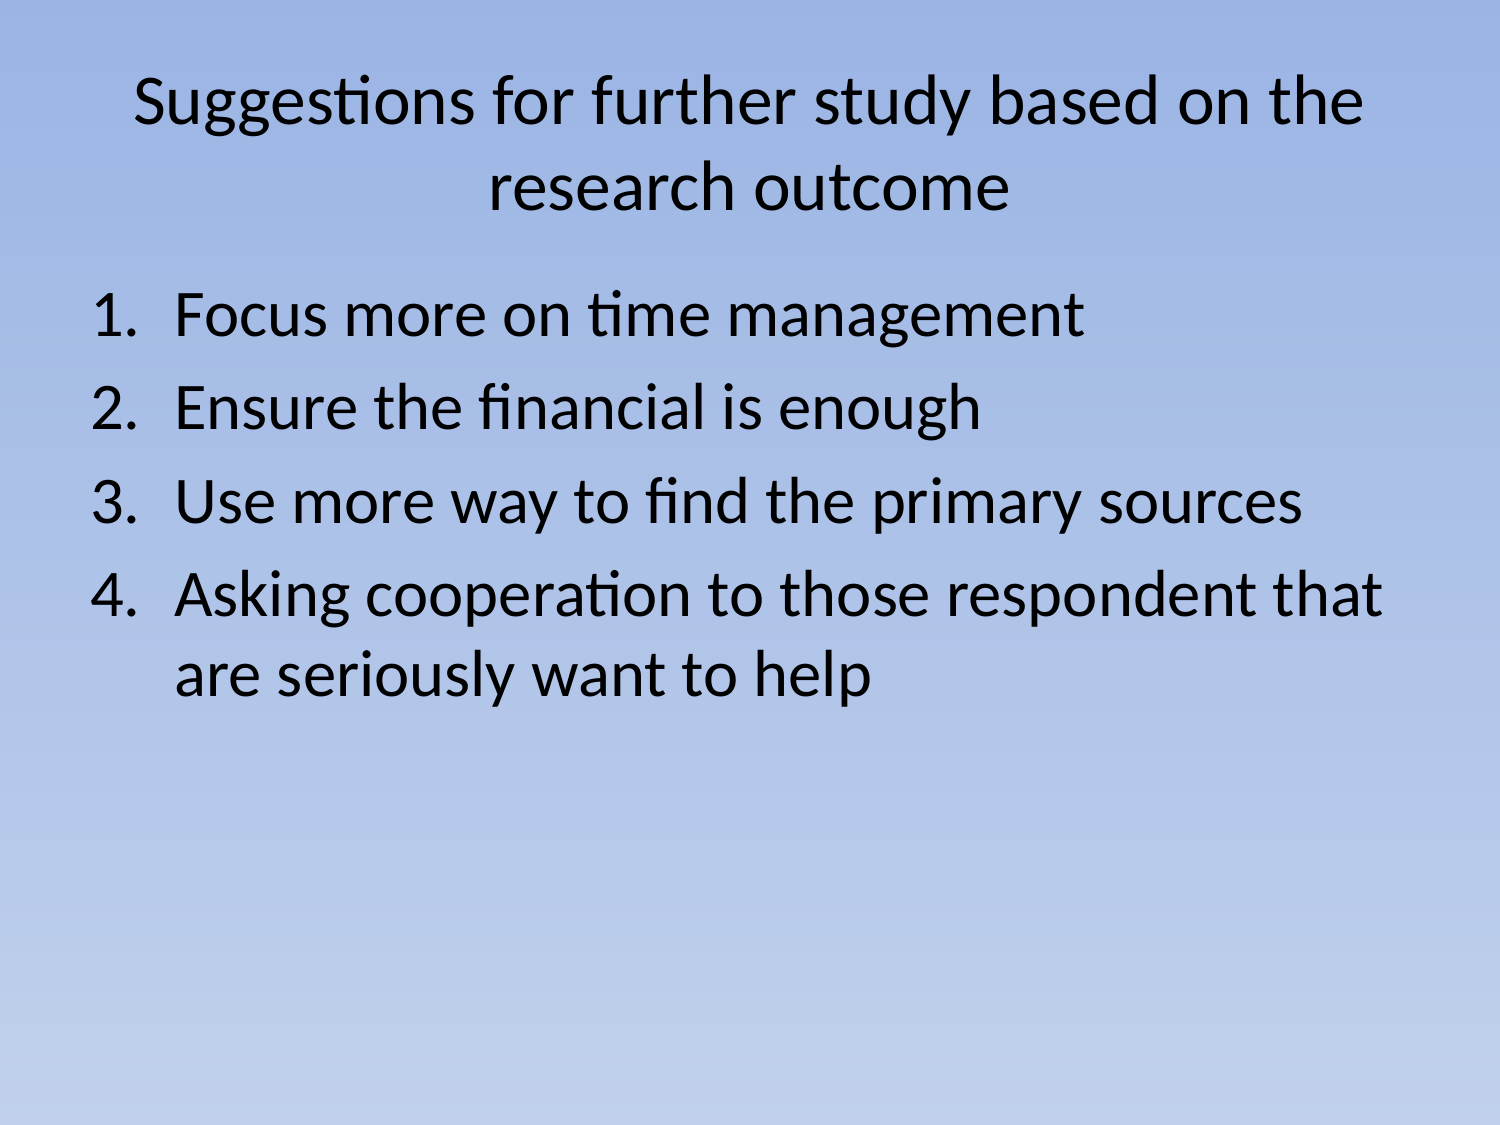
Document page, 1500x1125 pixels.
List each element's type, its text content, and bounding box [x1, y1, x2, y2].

title Suggestions for further study based on the research outcome [75, 45, 1425, 233]
list Focus more on time management Ensure the financial is enough Use more way to find the primary sources Asking cooperation to those respondent that are seriously want to help [75, 262, 1425, 1005]
